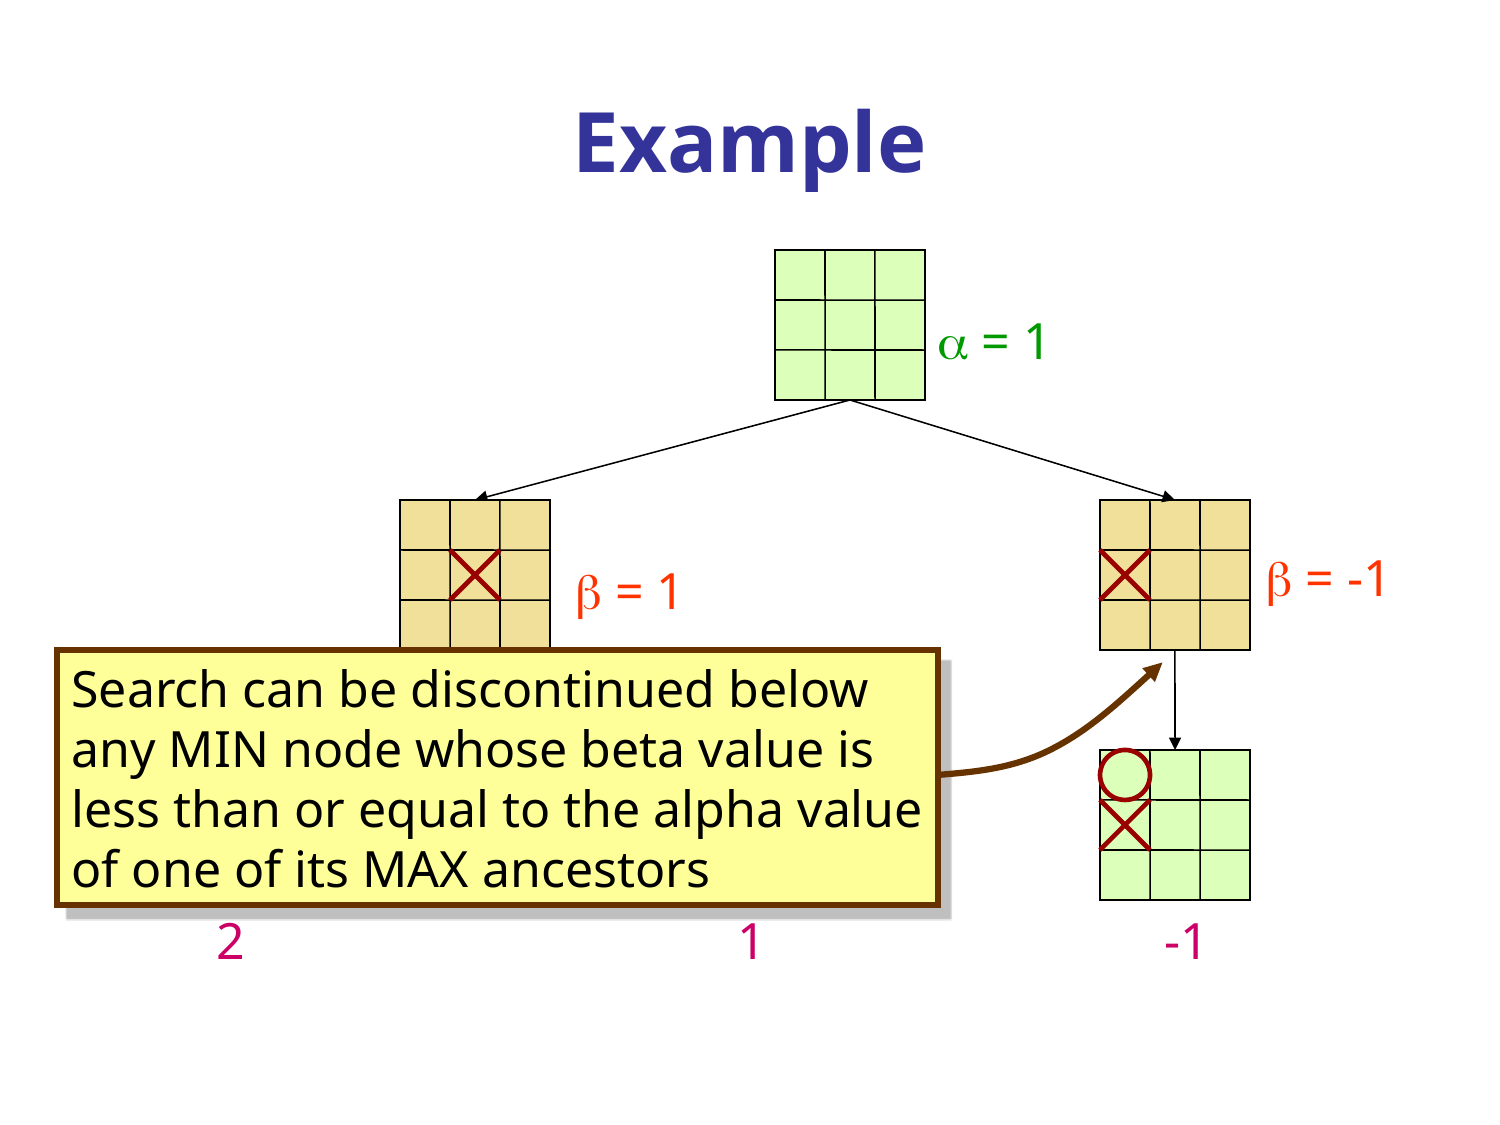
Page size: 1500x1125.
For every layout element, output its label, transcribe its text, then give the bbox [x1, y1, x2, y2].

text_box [62, 649, 1163, 912]
title Example [74, 44, 1426, 233]
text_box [149, 249, 956, 648]
text_box a = 1 [960, 301, 1067, 377]
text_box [849, 399, 1421, 978]
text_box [149, 921, 844, 978]
